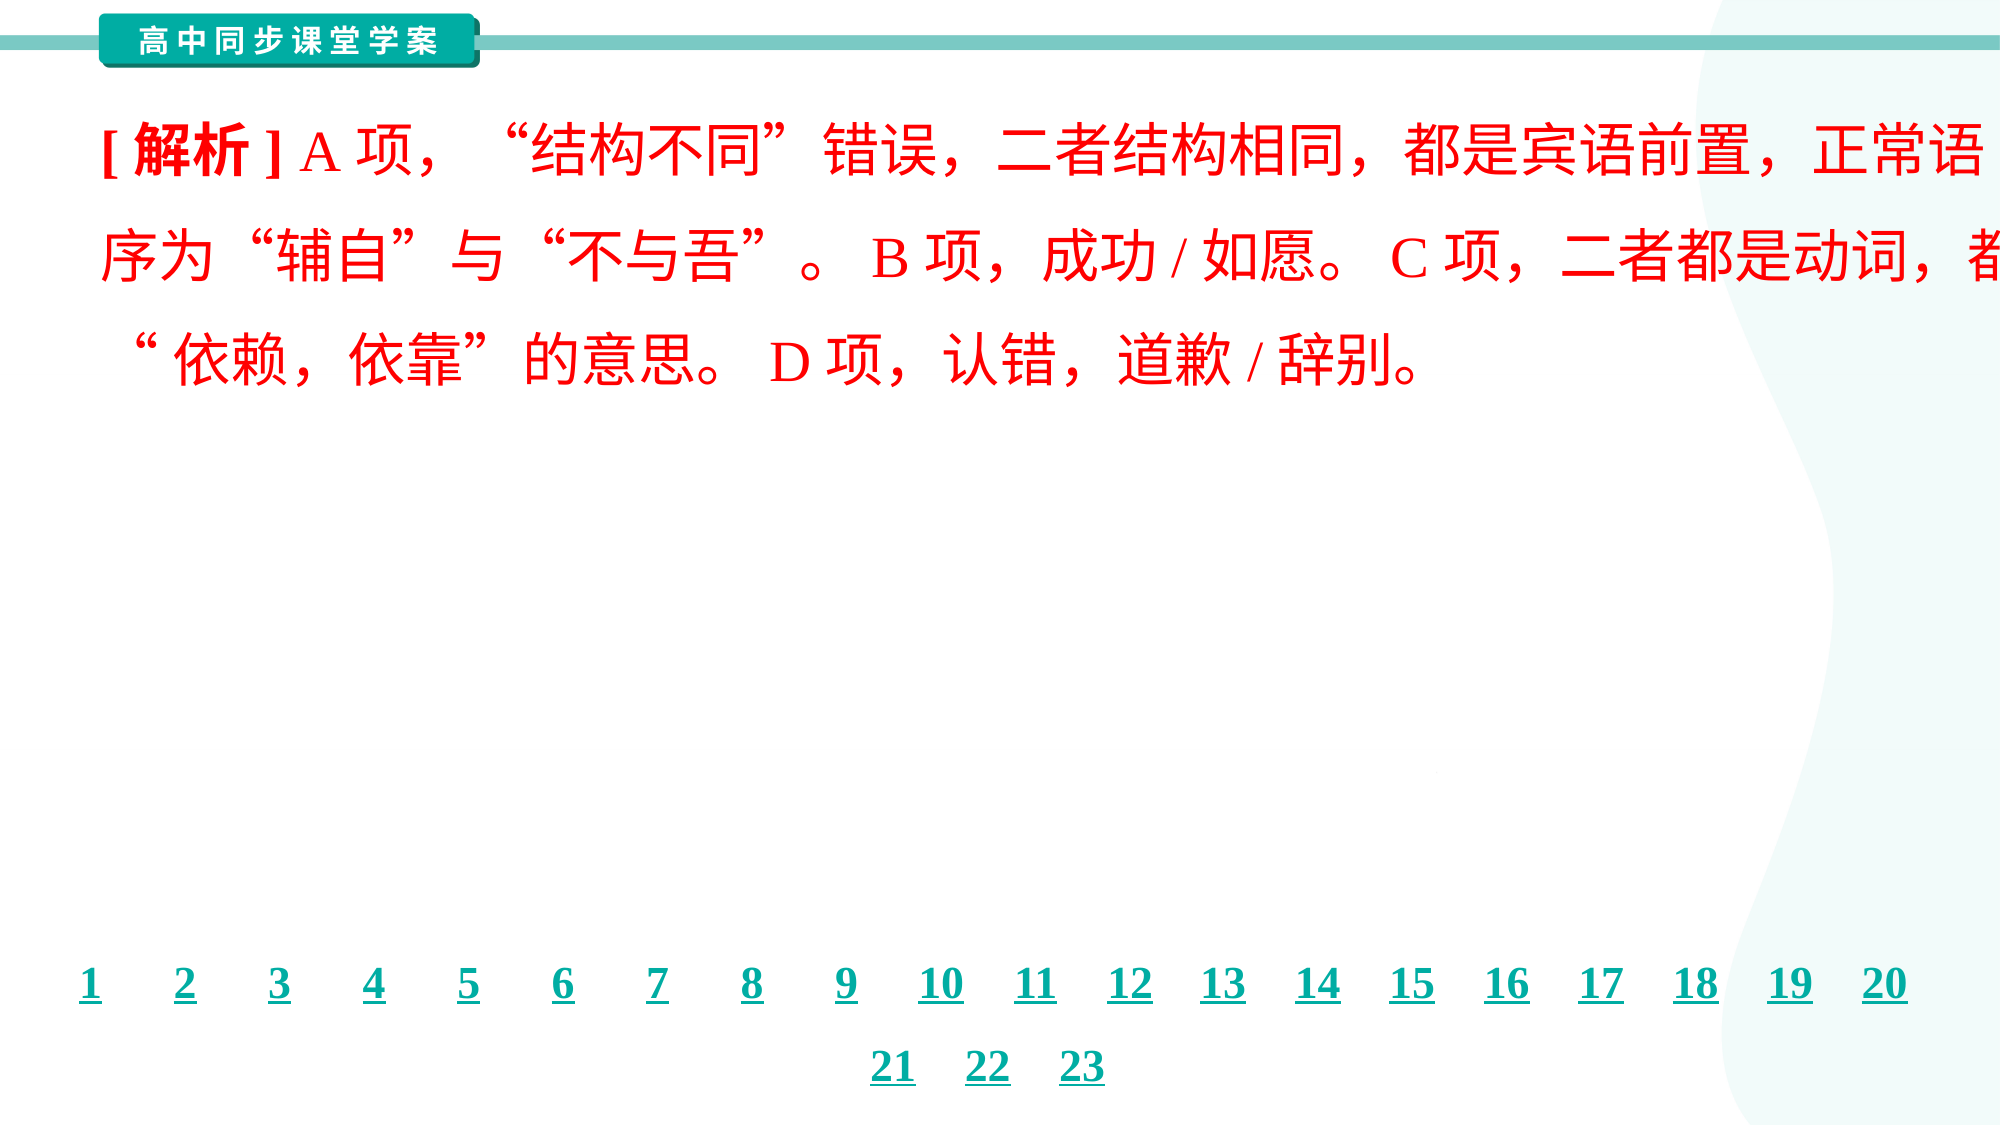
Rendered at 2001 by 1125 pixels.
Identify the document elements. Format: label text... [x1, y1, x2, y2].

text_box [解析] A项，“结构不同”错误，二者结构相同，都是宾语前置，正常语 序为“辅自”与“不与吾”。B项，成功/如愿。C项，二者都是动词，都是 “依赖，依靠”的意思。D项，认错，道歉/辞别。 [100, 76, 1899, 383]
picture [0, 0, 2000, 1125]
